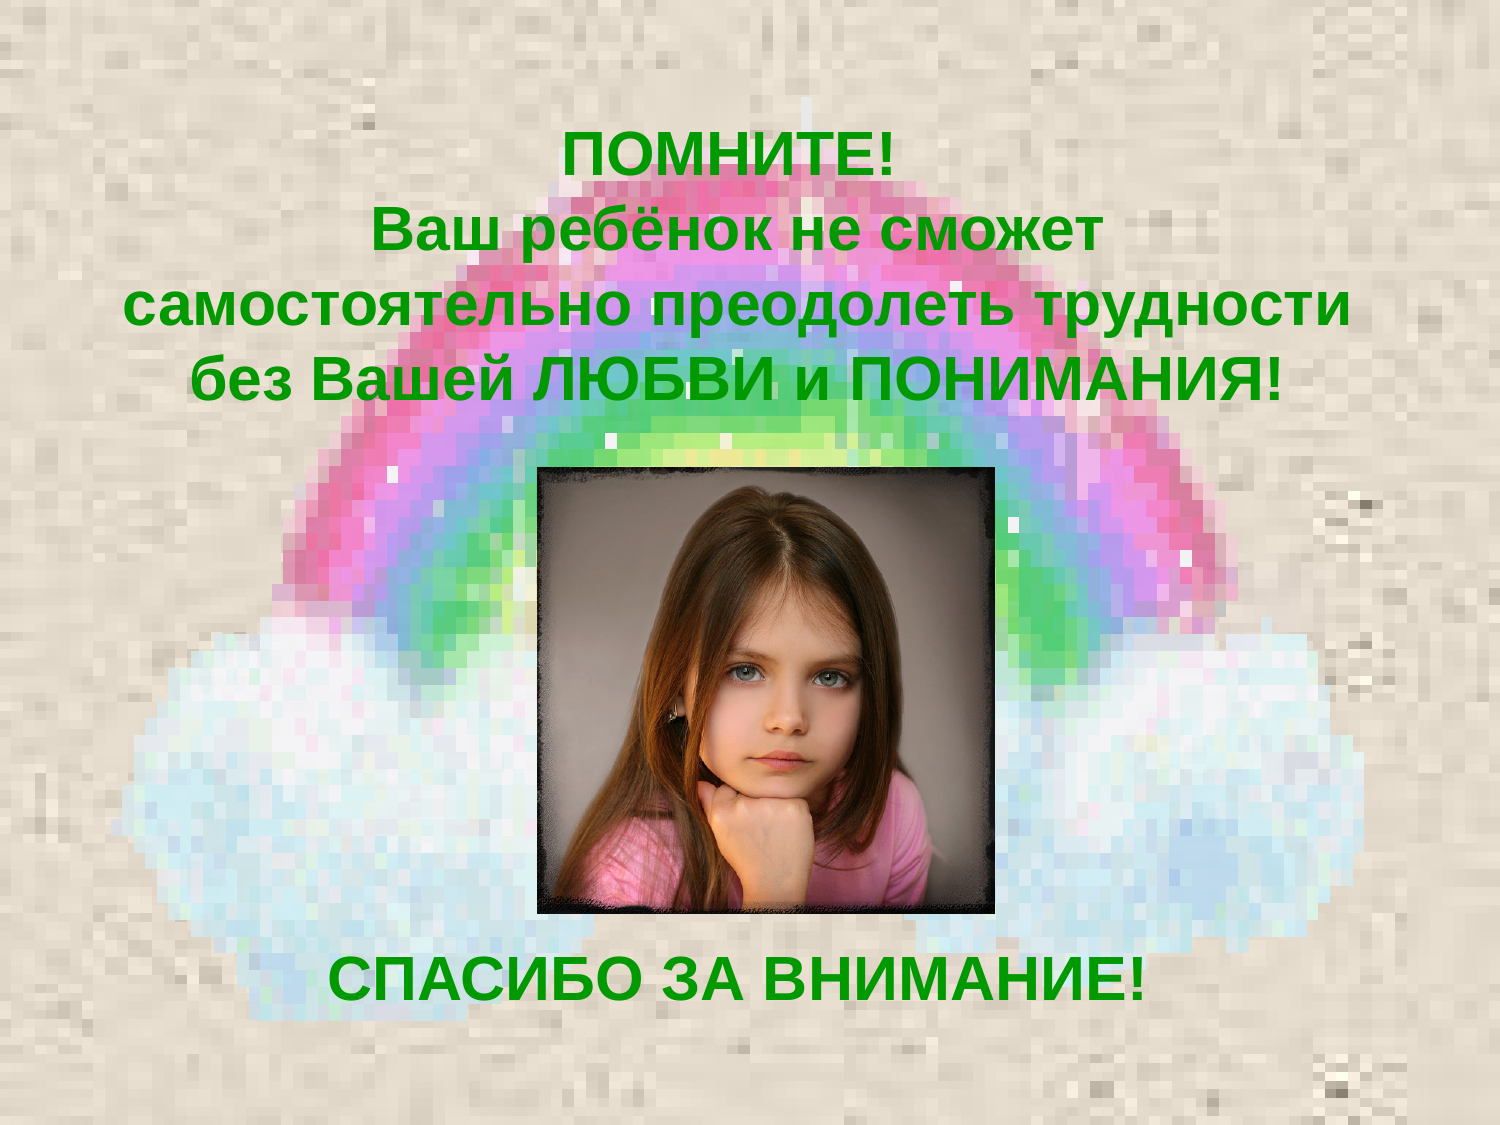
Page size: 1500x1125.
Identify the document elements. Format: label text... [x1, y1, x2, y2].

text_box ПОМНИТЕ! Ваш ребёнок не сможет самостоятельно преодолеть трудности без Вашей ЛЮБВИ и ПОНИМАНИЯ! СПАСИБО ЗА ВНИМАНИЕ! [100, 30, 1376, 1022]
picture [0, 0, 1500, 1125]
